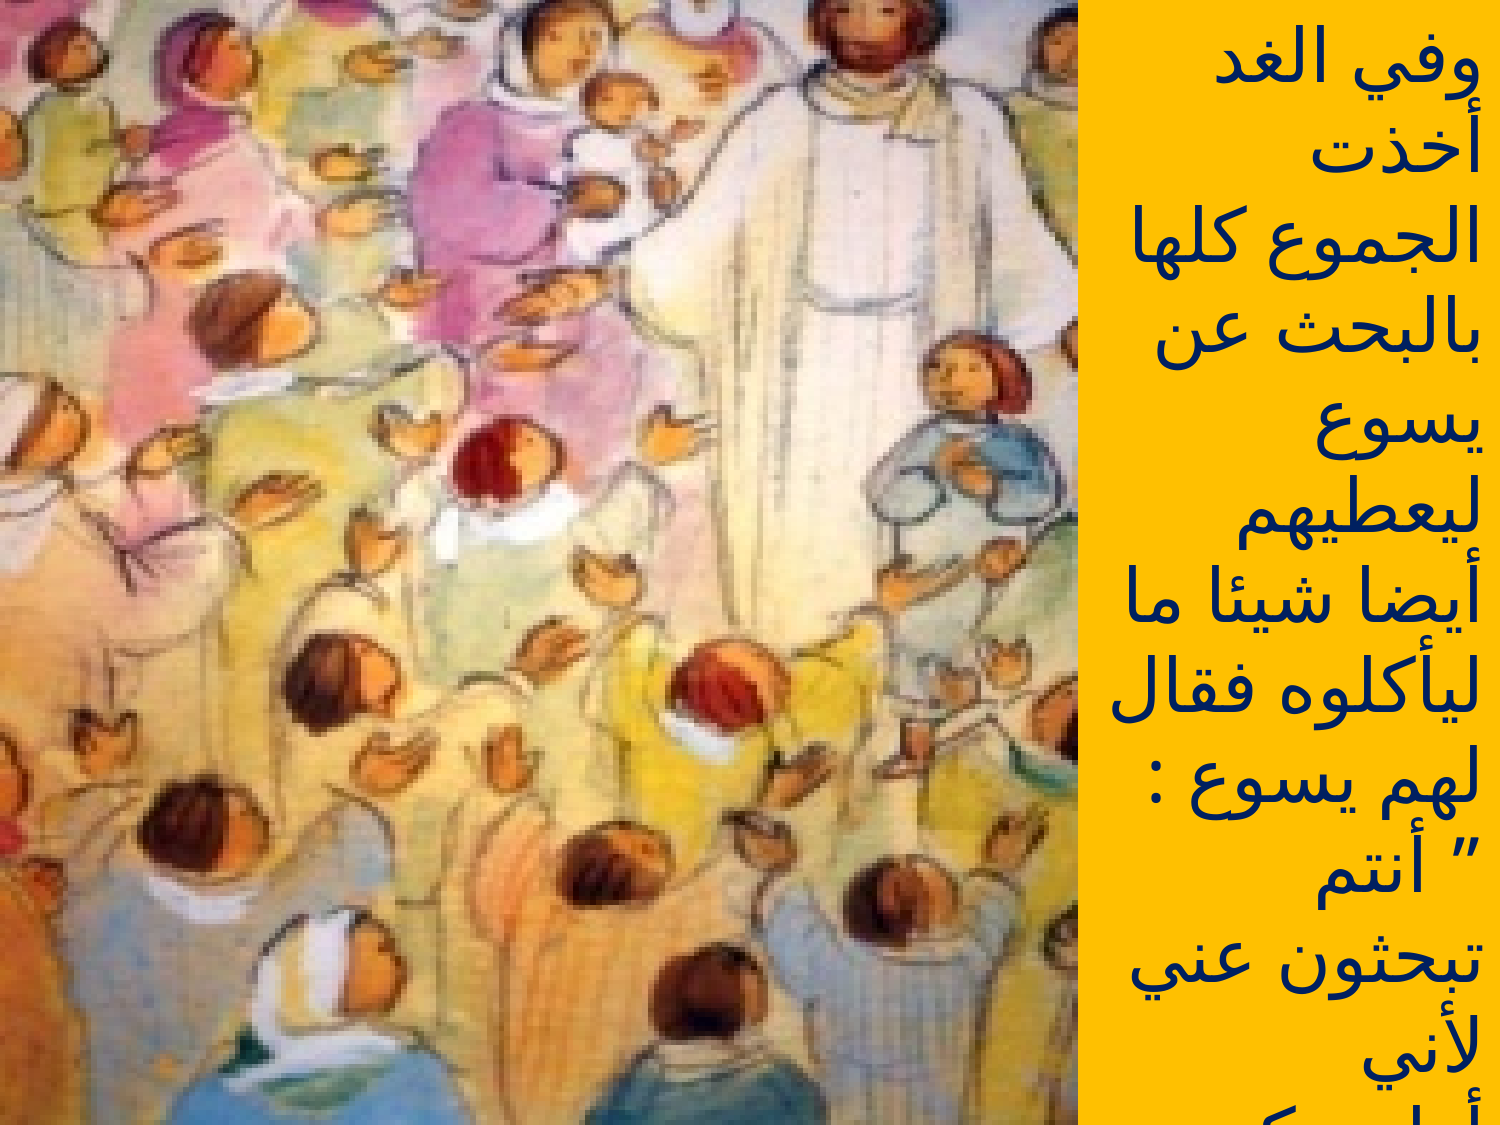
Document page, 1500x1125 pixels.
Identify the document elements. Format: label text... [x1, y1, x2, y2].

text_box وفي الغد أخذت الجموع كلها بالبحث عن يسوع ليعطيهم أيضا شيئا ما ليأكلوه فقال لهم يسوع : ” أنتم تبحثون عني لأني أطعمتكم وأشبعتكم من الخبز والسمك ... [1092, 0, 1500, 1125]
picture [0, 0, 1091, 1125]
